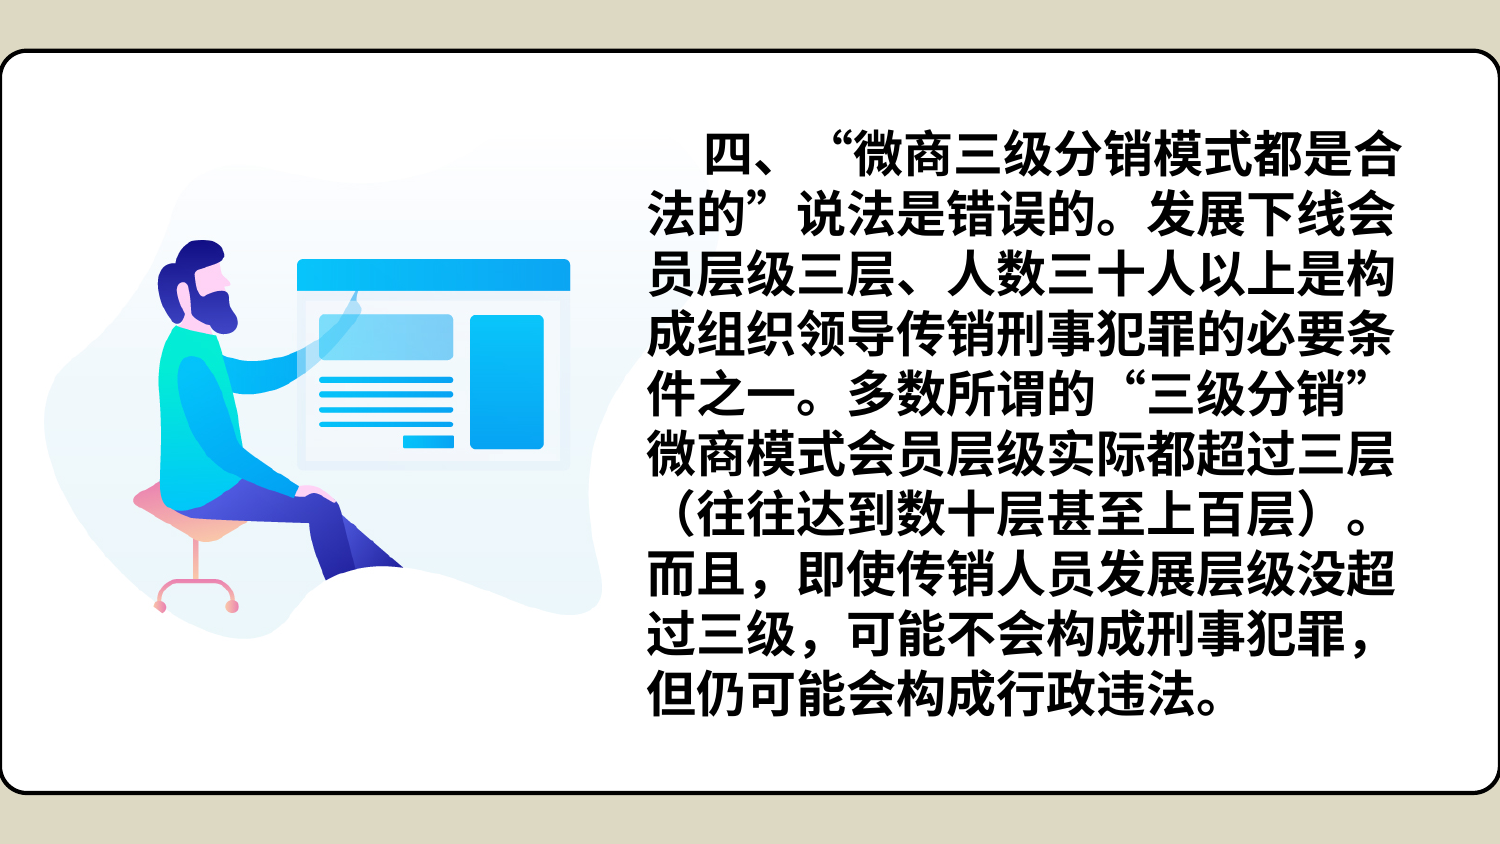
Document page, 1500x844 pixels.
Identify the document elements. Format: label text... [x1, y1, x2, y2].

text_box 四、“微商三级分销模式都是合法的”说法是错误的。发展下线会员层级三层、人数三十人以上是构成组织领导传销刑事犯罪的必要条件之一。多数所谓的“三级分销”微商模式会员层级实际都超过三层（往往达到数十层甚至上百层）。而且，即使传销人员发展层级没超过三级，可能不会构成刑事犯罪，但仍可能会构成行政违法。 [631, 114, 1447, 730]
text_box [0, 48, 1500, 796]
picture [3, 90, 759, 657]
